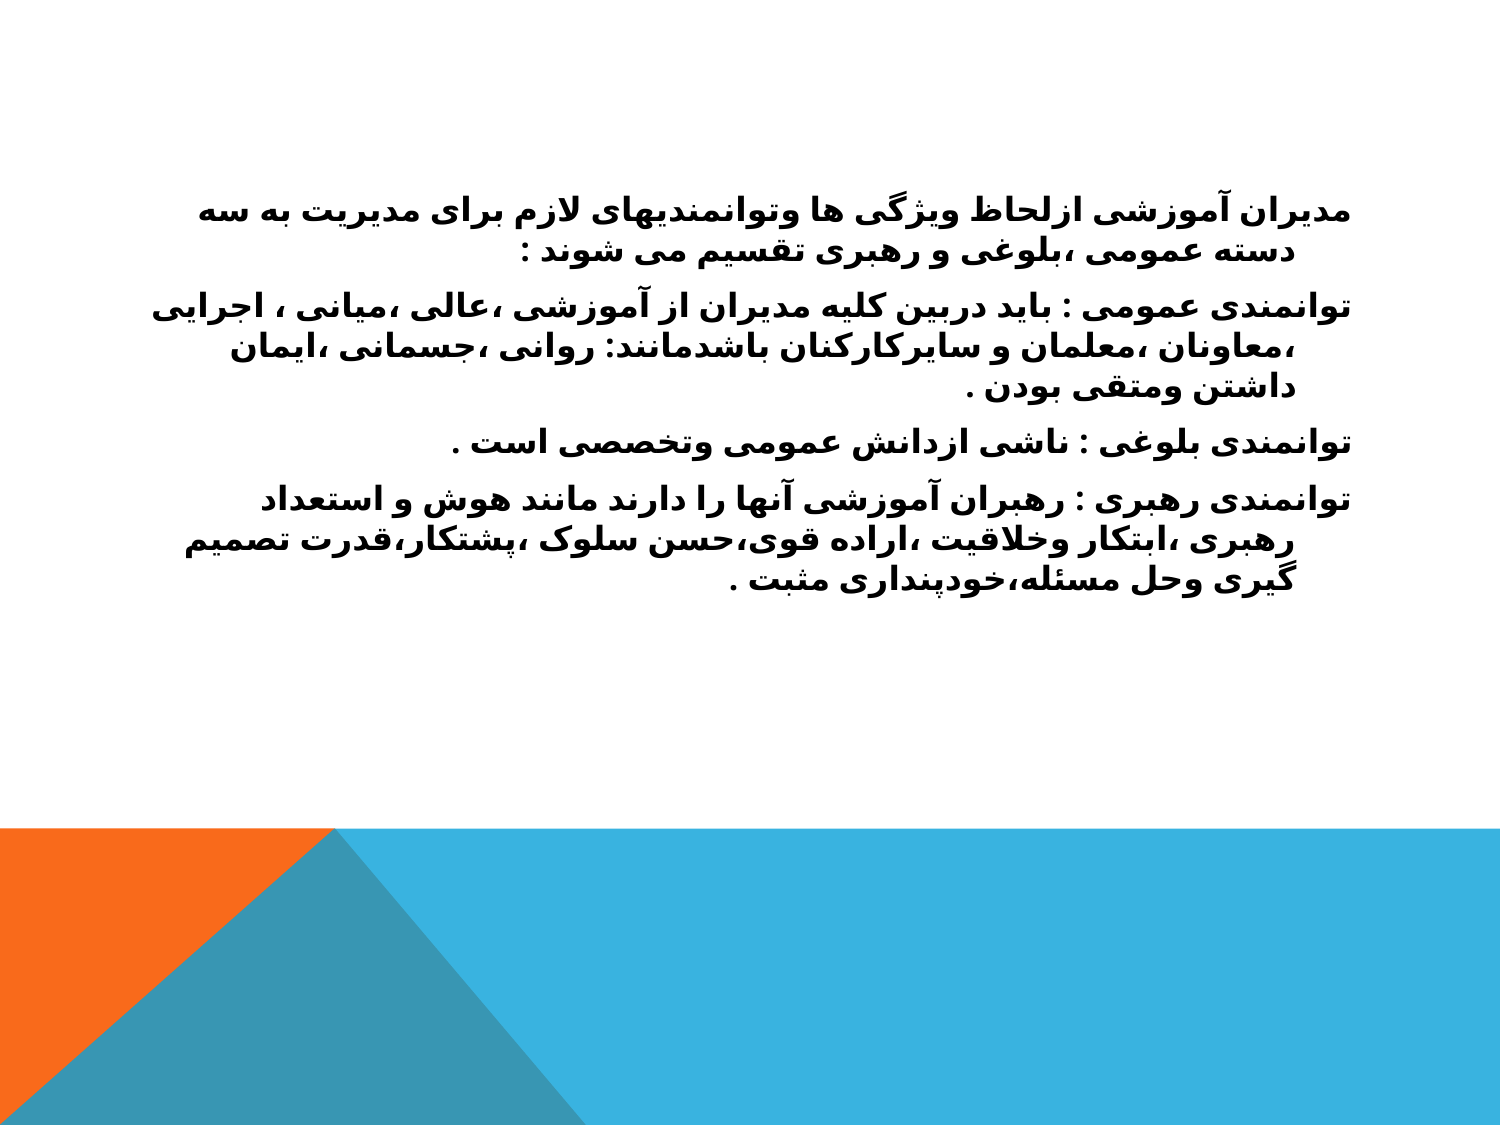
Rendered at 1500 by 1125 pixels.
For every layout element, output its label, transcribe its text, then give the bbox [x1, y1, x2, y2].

list مدیران آموزشی ازلحاظ ویژگی ها وتوانمندیهای لازم برای مدیریت به سه دسته عمومی ،بلوغی و رهبری تقسیم می شوند : توانمندی عمومی : باید دربین کلیه مدیران از آموزشی ،عالی ،میانی ، اجرایی ،معاونان ،معلمان و سایرکارکنان باشدمانند: روانی ،جسمانی ،ایمان داشتن ومتقی بودن . توانمندی بلوغی : ناشی ازدانش عمومی وتخصصی است . توانمندی رهبری : رهبران آموزشی آنها را دارند مانند هوش و استعداد رهبری ،ابتکار وخلاقیت ،اراده قوی،حسن سلوک ،پشتکار،قدرت تصمیم گیری وحل مسئله،خودپنداری مثبت . [135, 180, 1369, 768]
